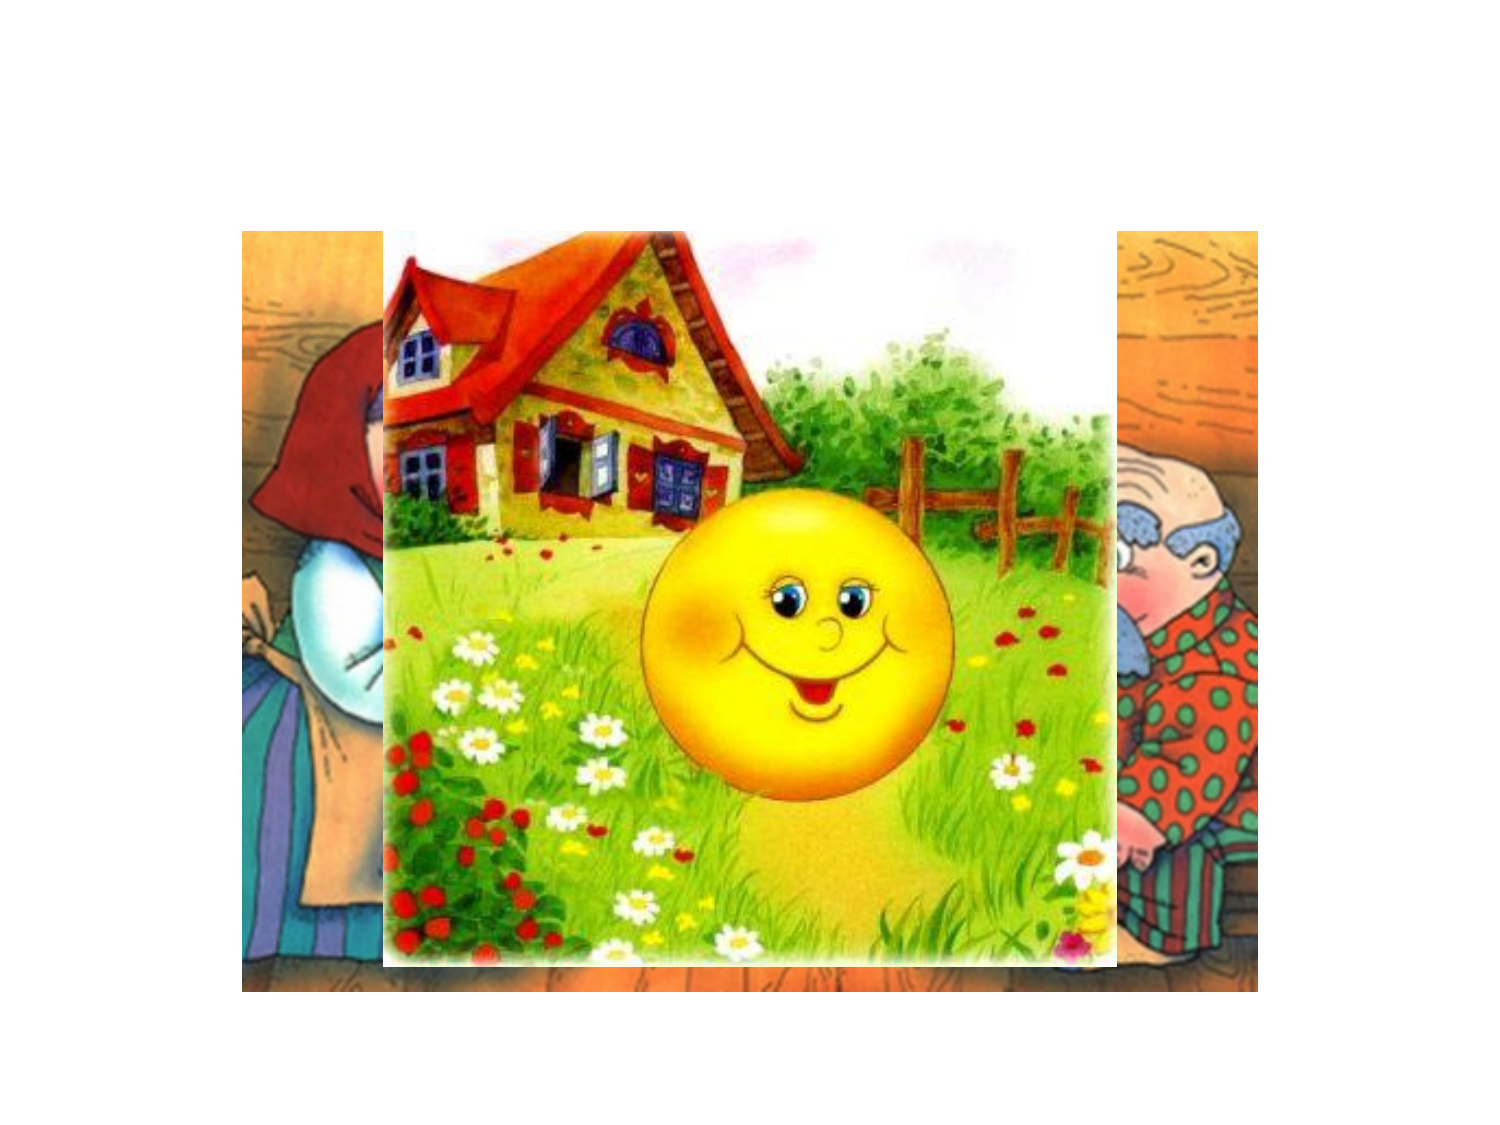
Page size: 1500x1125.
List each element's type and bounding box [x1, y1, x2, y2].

list [383, 231, 1117, 967]
list [241, 231, 1258, 992]
